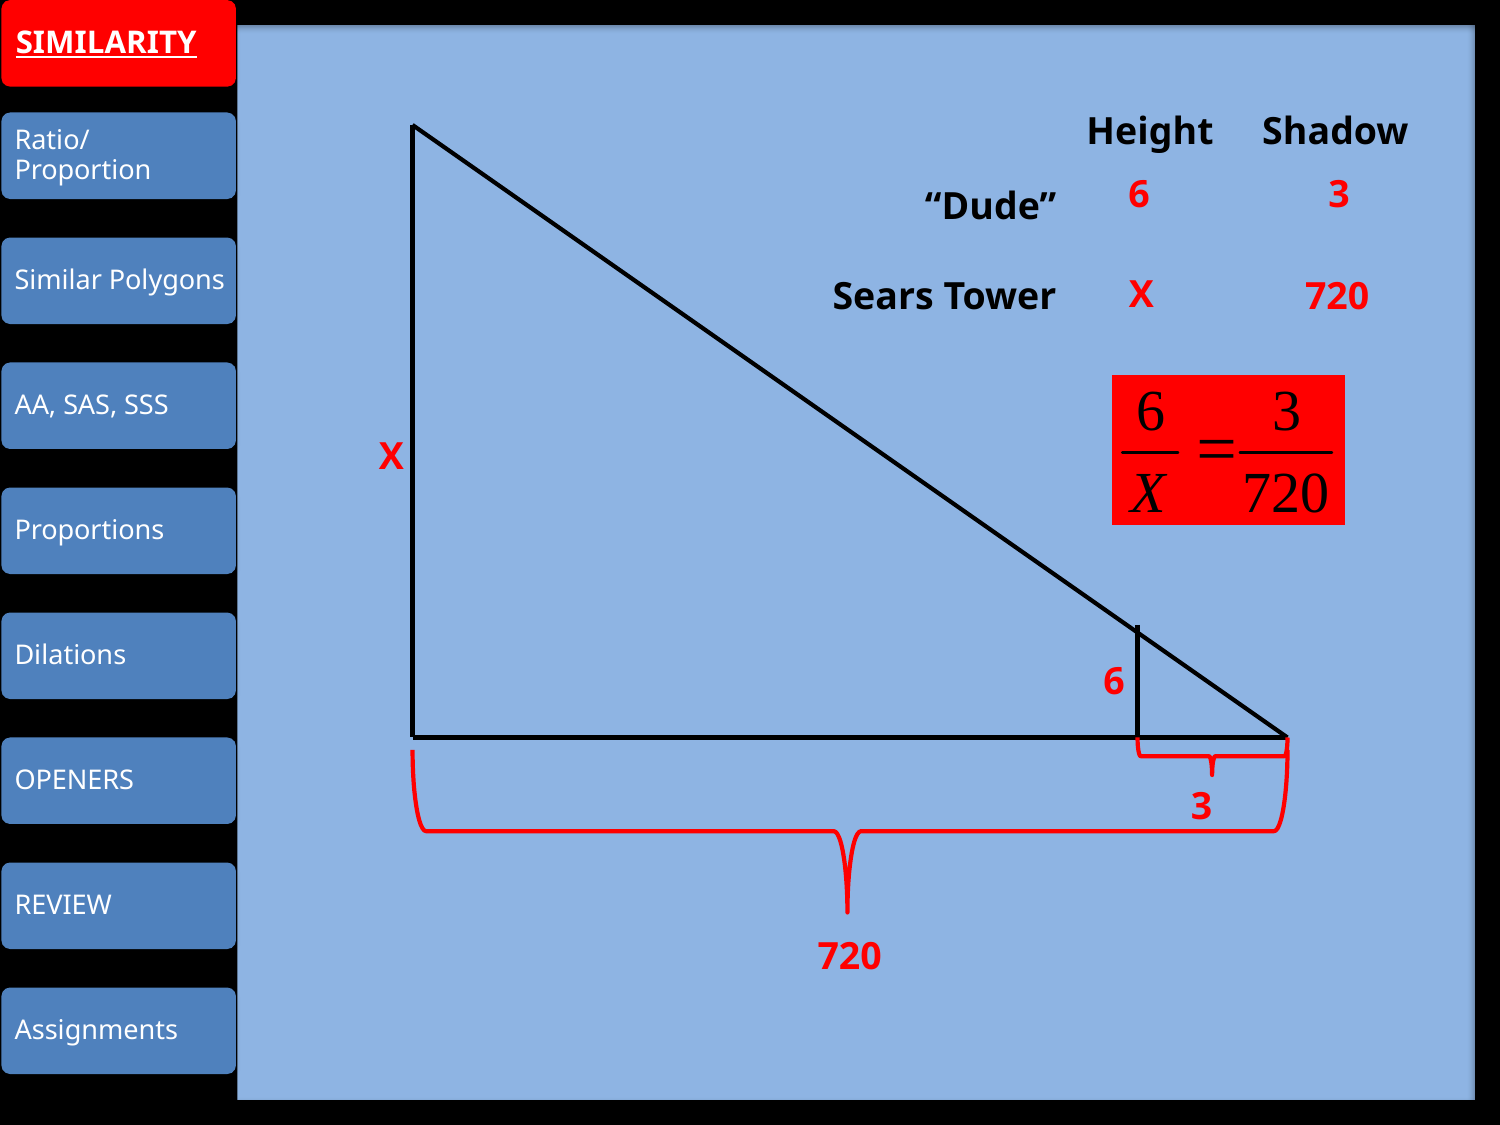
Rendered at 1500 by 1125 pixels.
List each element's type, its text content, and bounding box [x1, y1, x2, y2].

text_box 4) [238, 377, 1348, 1125]
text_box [0, 0, 238, 1125]
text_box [412, 124, 1288, 738]
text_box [238, 0, 1500, 1125]
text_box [1112, 374, 1345, 526]
